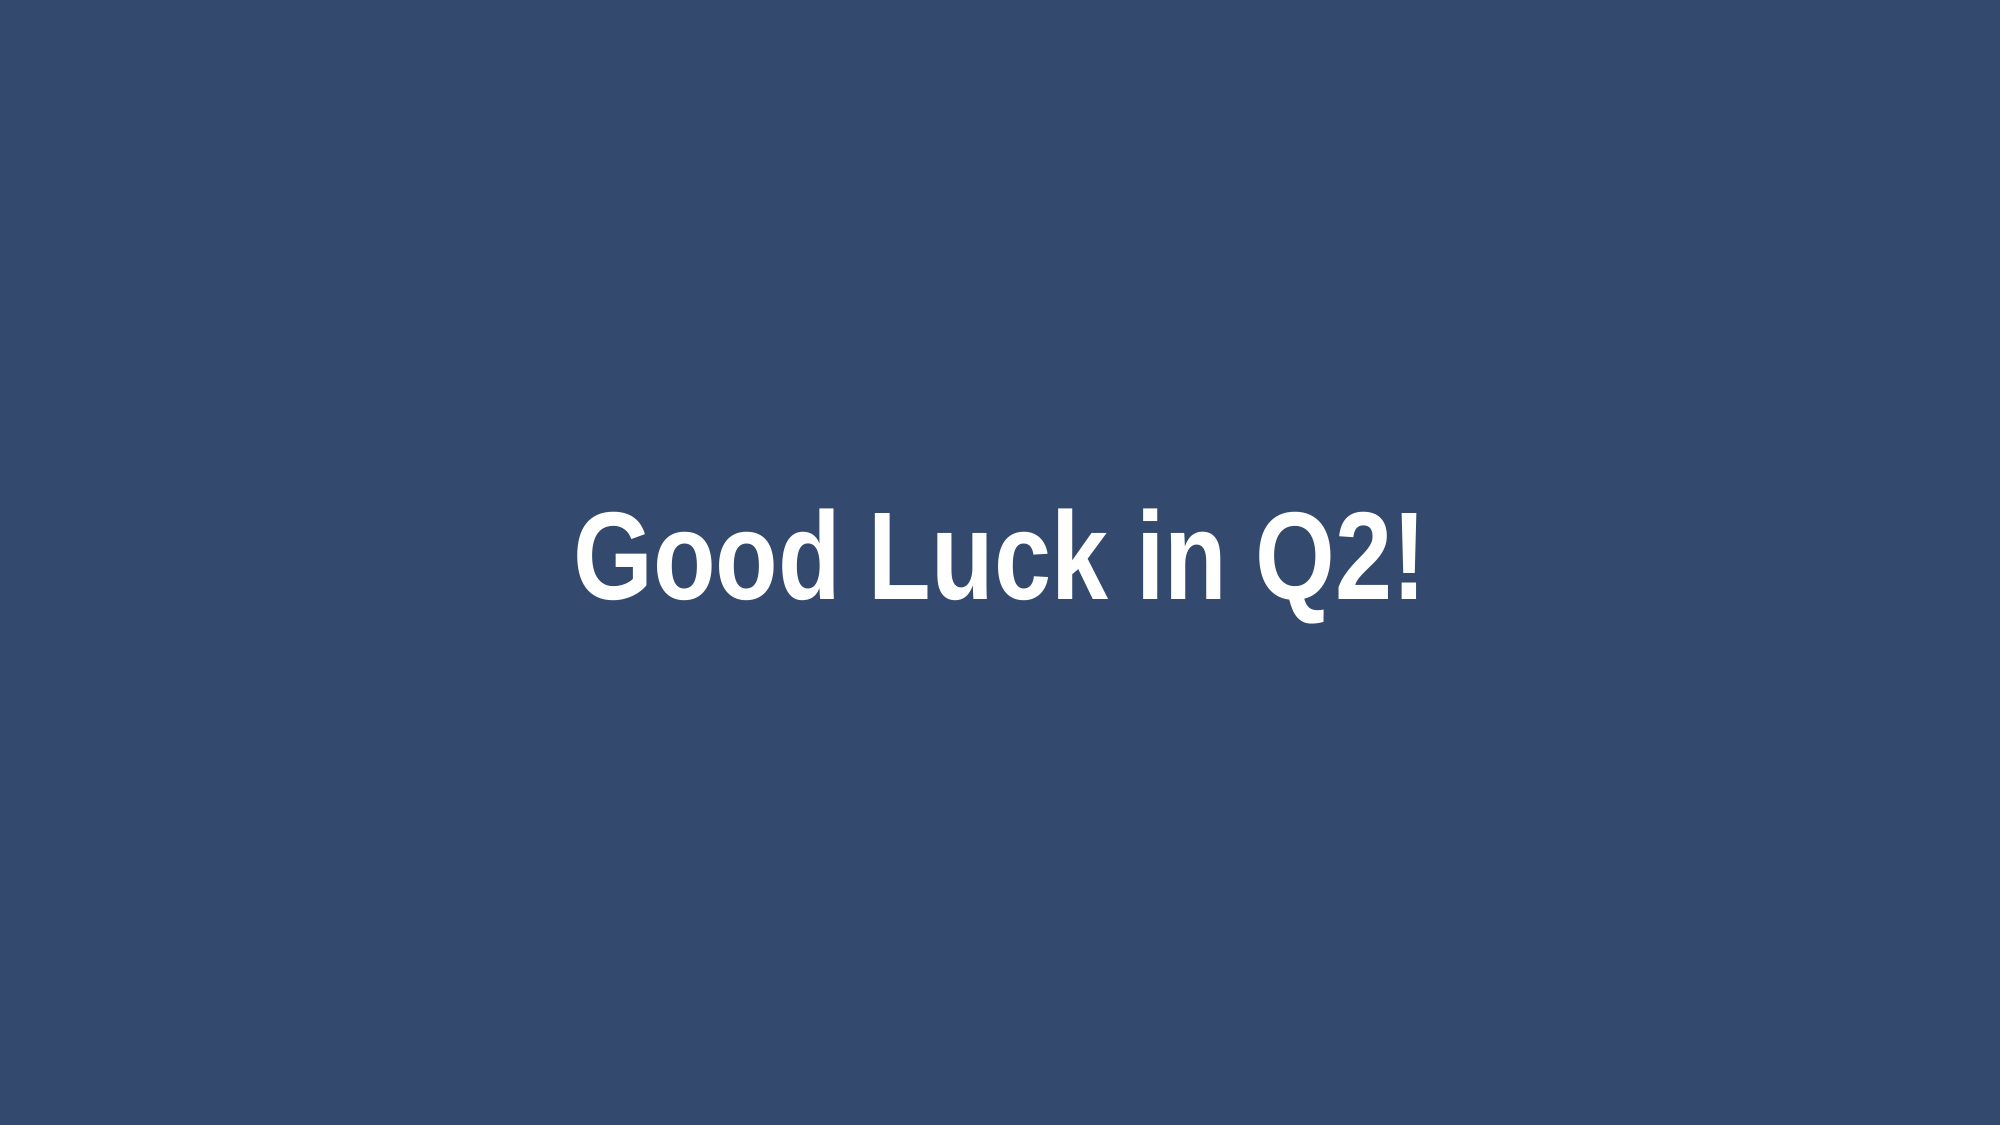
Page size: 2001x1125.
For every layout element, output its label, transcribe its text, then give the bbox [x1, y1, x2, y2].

text_box Good Luck in Q2! [483, 467, 1517, 633]
text_box [0, 0, 2000, 1125]
